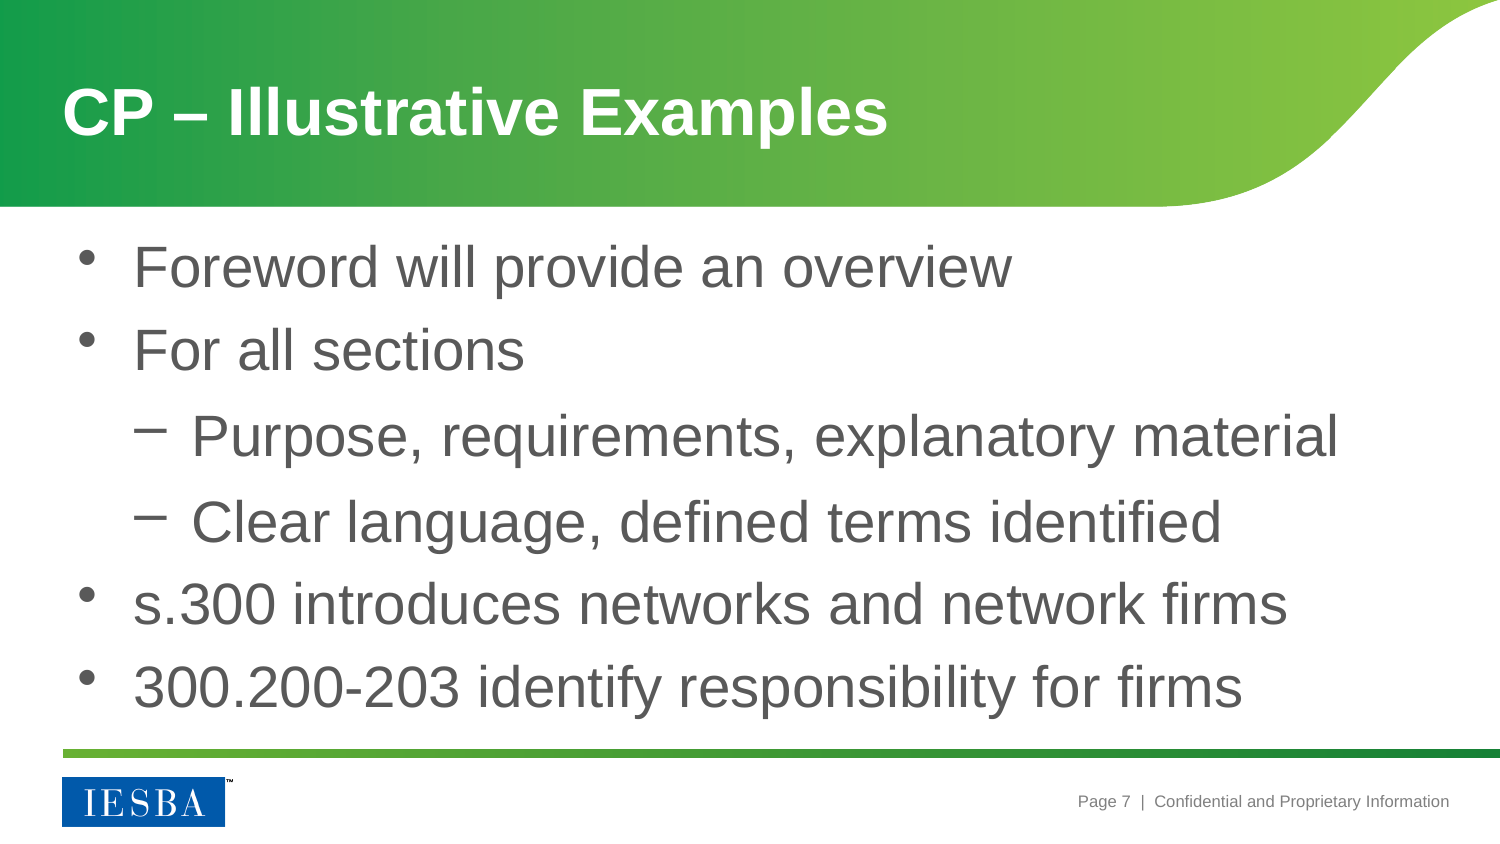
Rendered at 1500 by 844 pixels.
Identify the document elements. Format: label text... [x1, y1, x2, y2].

picture [0, 0, 1500, 207]
picture [62, 777, 233, 827]
list Foreword will provide an overview For all sections Purpose, requirements, explanatory material Clear language, defined terms identified s.300 introduces networks and network firms 300.200-203 identify responsibility for firms [62, 221, 1450, 747]
title CP – Illustrative Examples [62, 75, 1300, 142]
